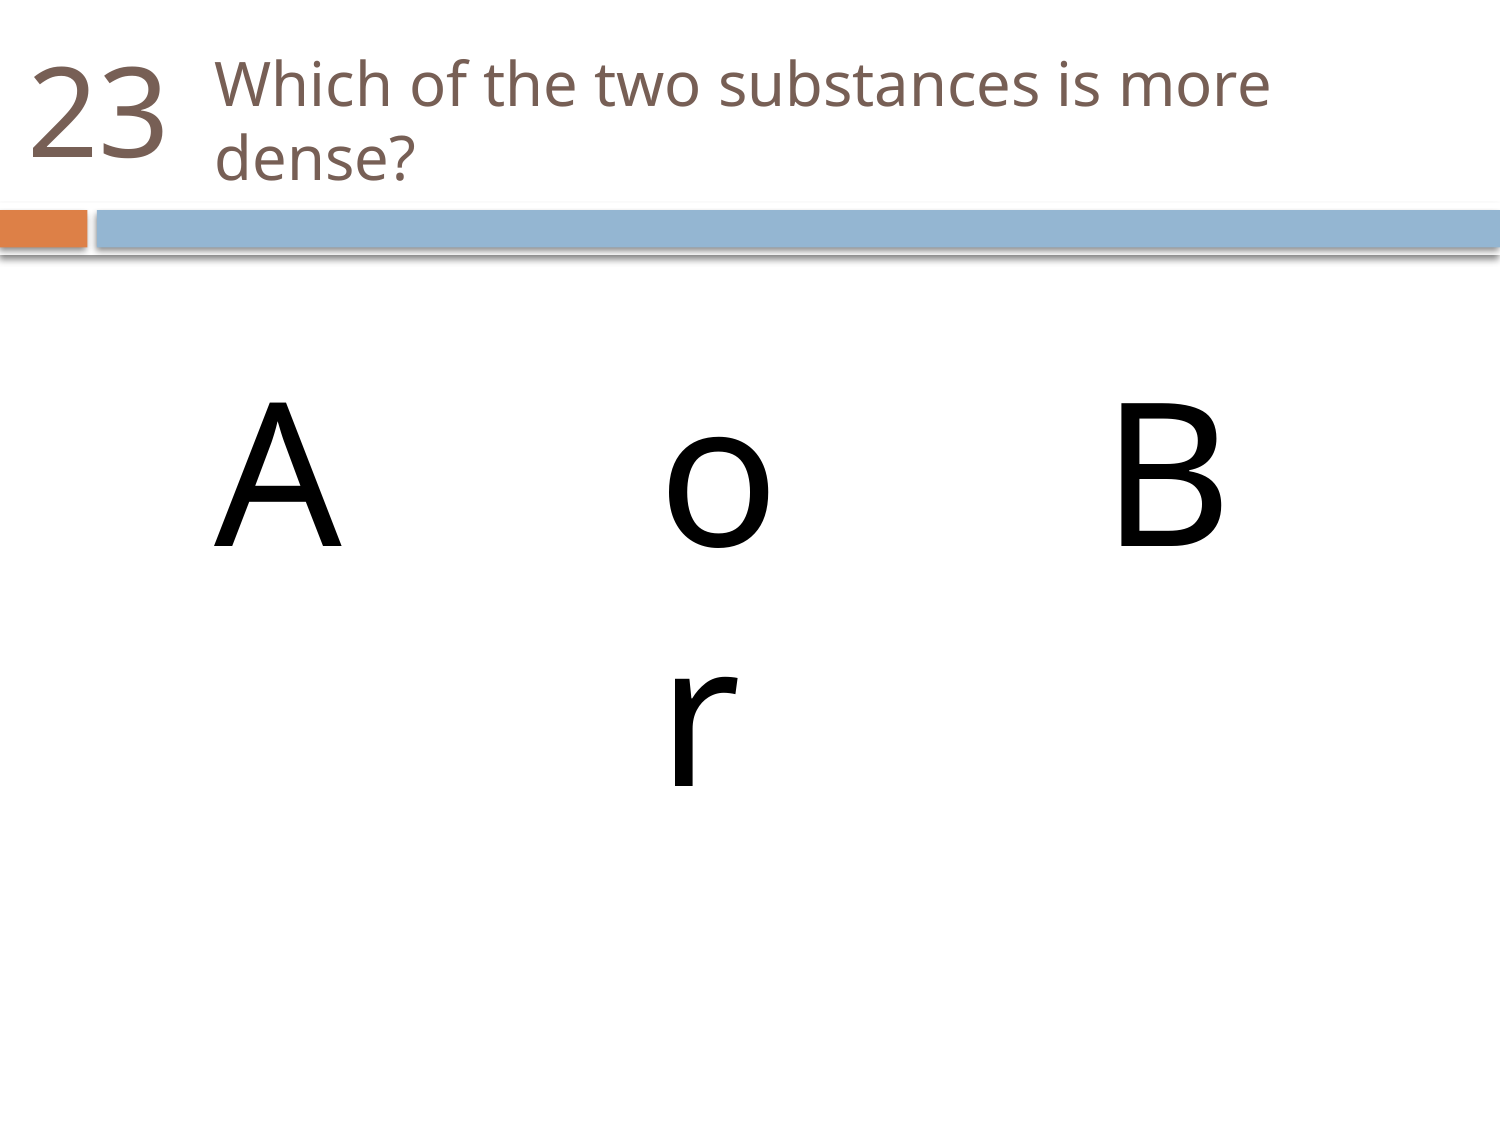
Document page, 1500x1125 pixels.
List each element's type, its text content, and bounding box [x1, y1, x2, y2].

text_box 23 [12, 24, 200, 190]
title Which of the two substances is more dense? [200, 37, 1500, 200]
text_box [199, 338, 1288, 597]
